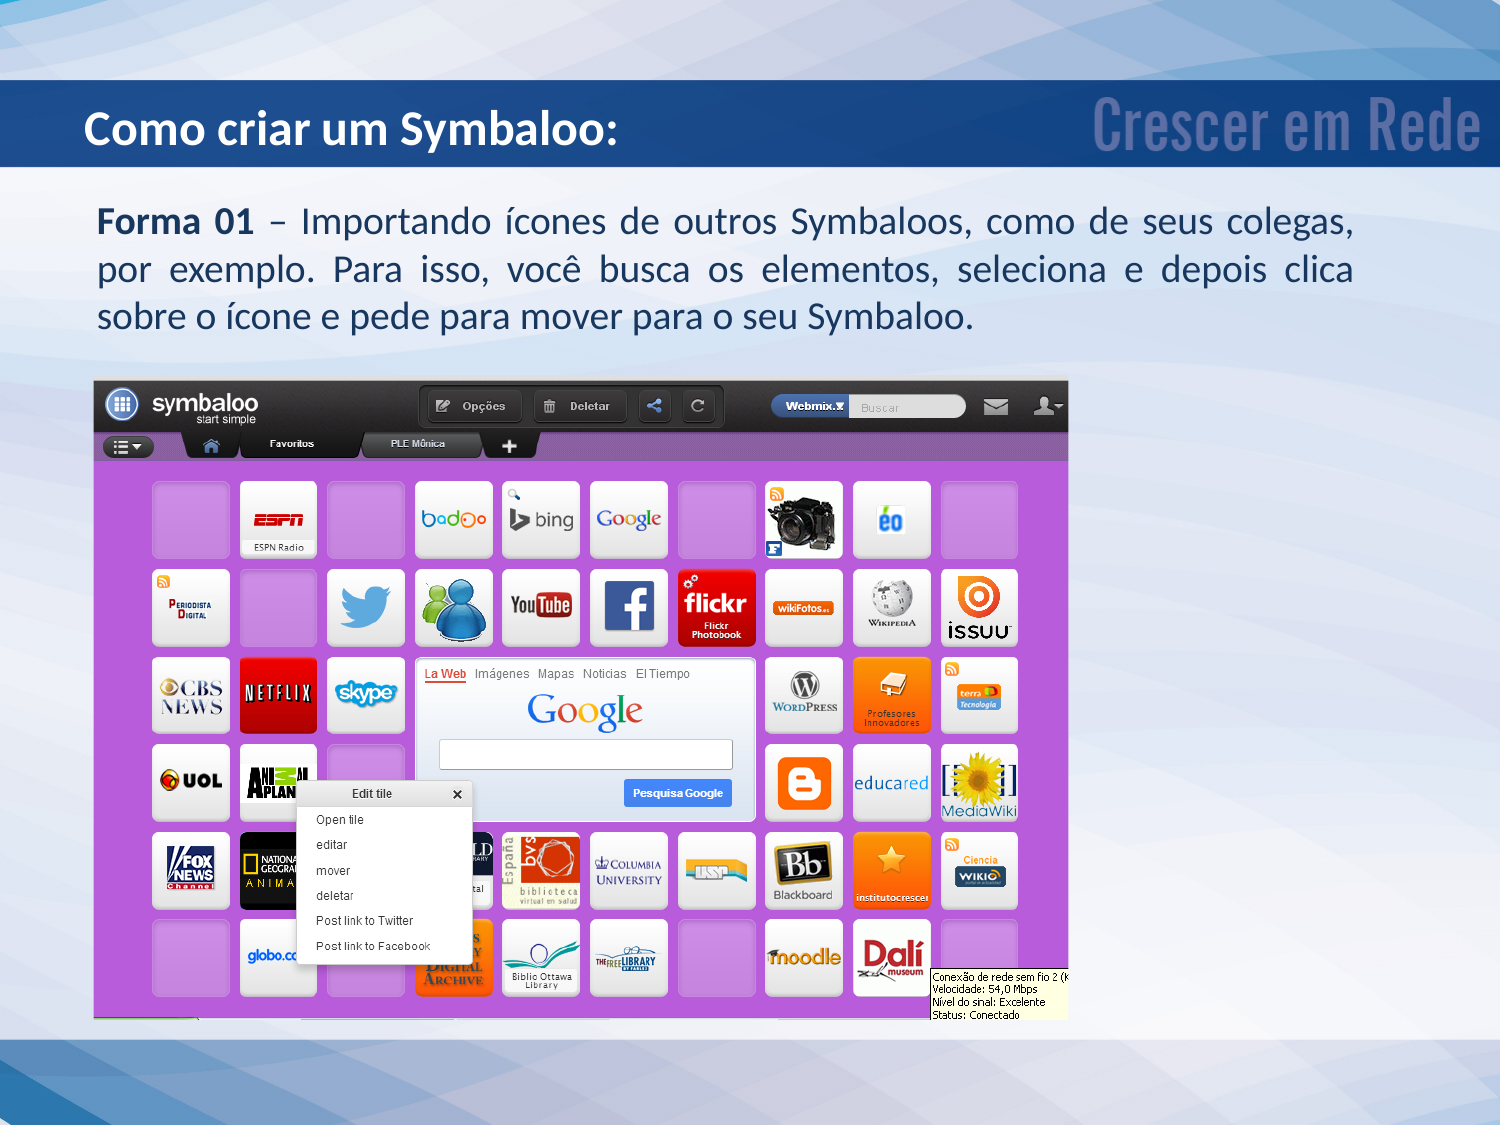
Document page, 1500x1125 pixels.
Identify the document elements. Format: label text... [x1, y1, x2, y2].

picture [0, 0, 1500, 1125]
text_box Forma 01 – Importando ícones de outros Symbaloos, como de seus colegas, por exemplo. Para isso, você busca os elementos, seleciona e depois clica sobre o ícone e pede para mover para o seu Symbaloo. [81, 187, 1371, 345]
text_box Como criar um Symbaloo: [70, 88, 1430, 163]
